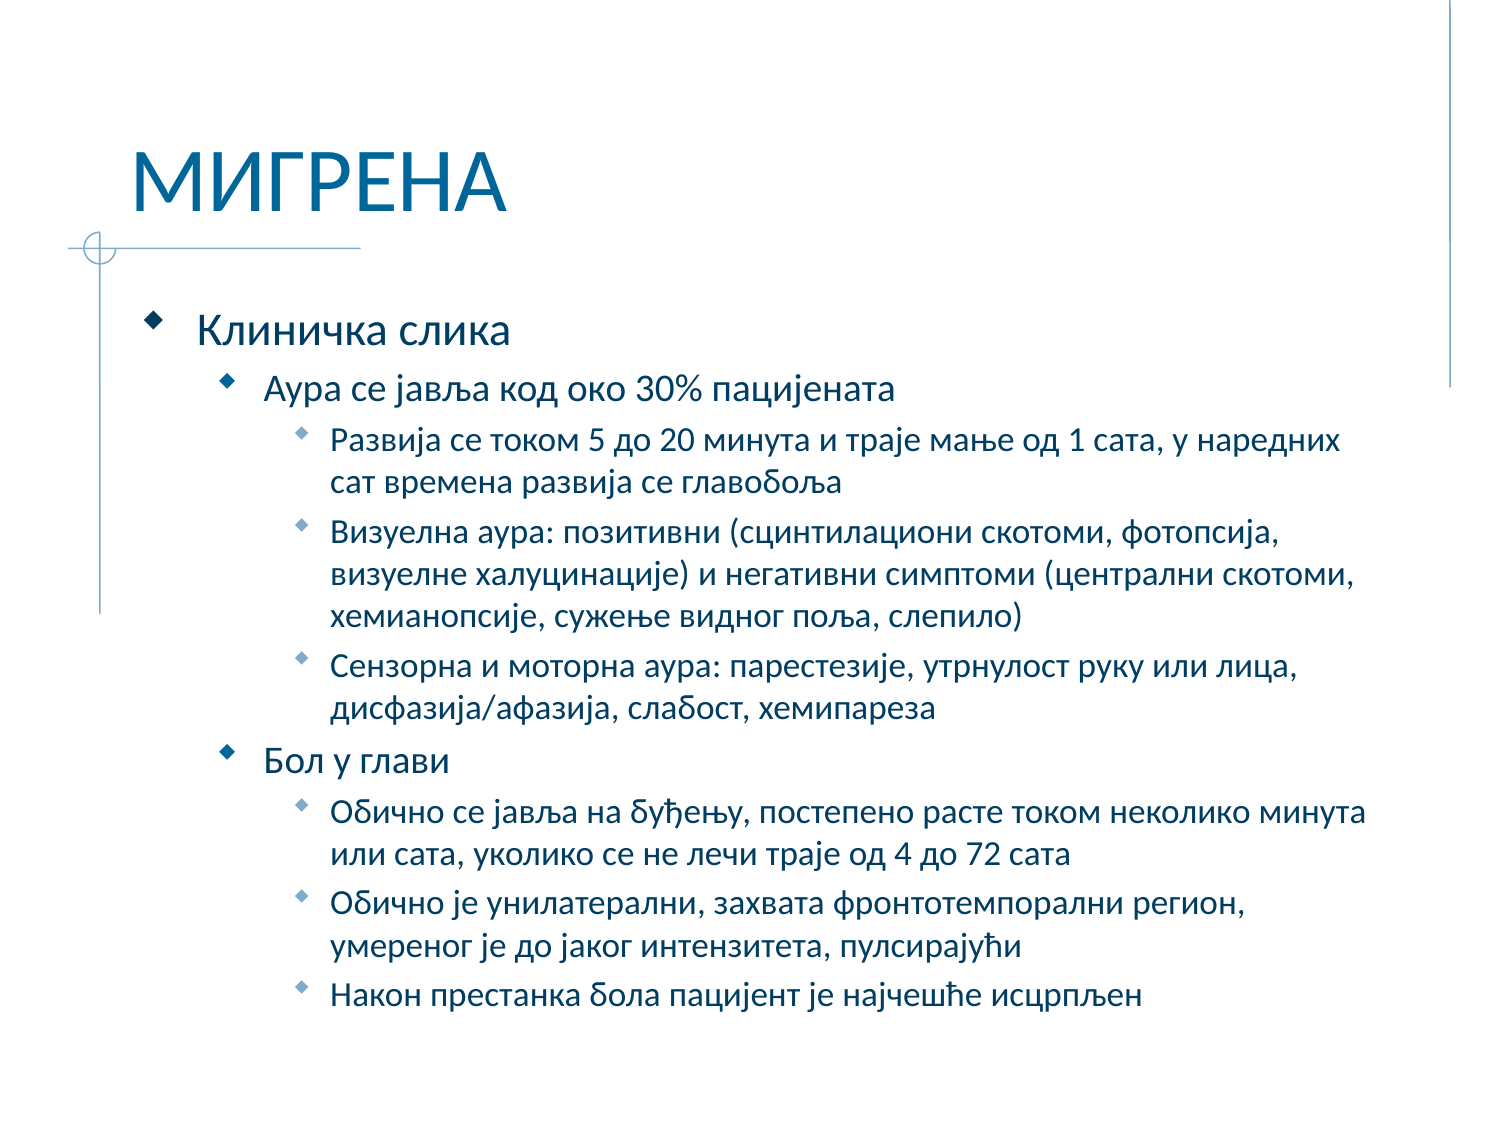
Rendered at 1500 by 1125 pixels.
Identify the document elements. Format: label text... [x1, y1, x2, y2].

list Клиничка слика Аура се јавља код око 30% пацијената Развија се током 5 до 20 минута и траје мање од 1 сата, у наредних сат времена развија се главобоља Визуелна аура: позитивни (сцинтилациони скотоми, фотопсија, визуелне халуцинације) и негативни симптоми (централни скотоми, хемианопсије, сужење видног поља, слепило) Сензорна и моторна аура: парестезије, утрнулост руку или лица, дисфазија/афазија, слабост, хемипареза Бол у глави Обично се јавља на буђењу, постепено расте током неколико минута или сата, уколико се не лечи траје од 4 до 72 сата Обично је унилатерални, захвата фронтотемпорални регион, умереног је до јаког интензитета, пулсирајући Након престанка бола пацијент је најчешће исцрпљен [124, 290, 1400, 1026]
title МИГРЕНА [113, 49, 1436, 238]
